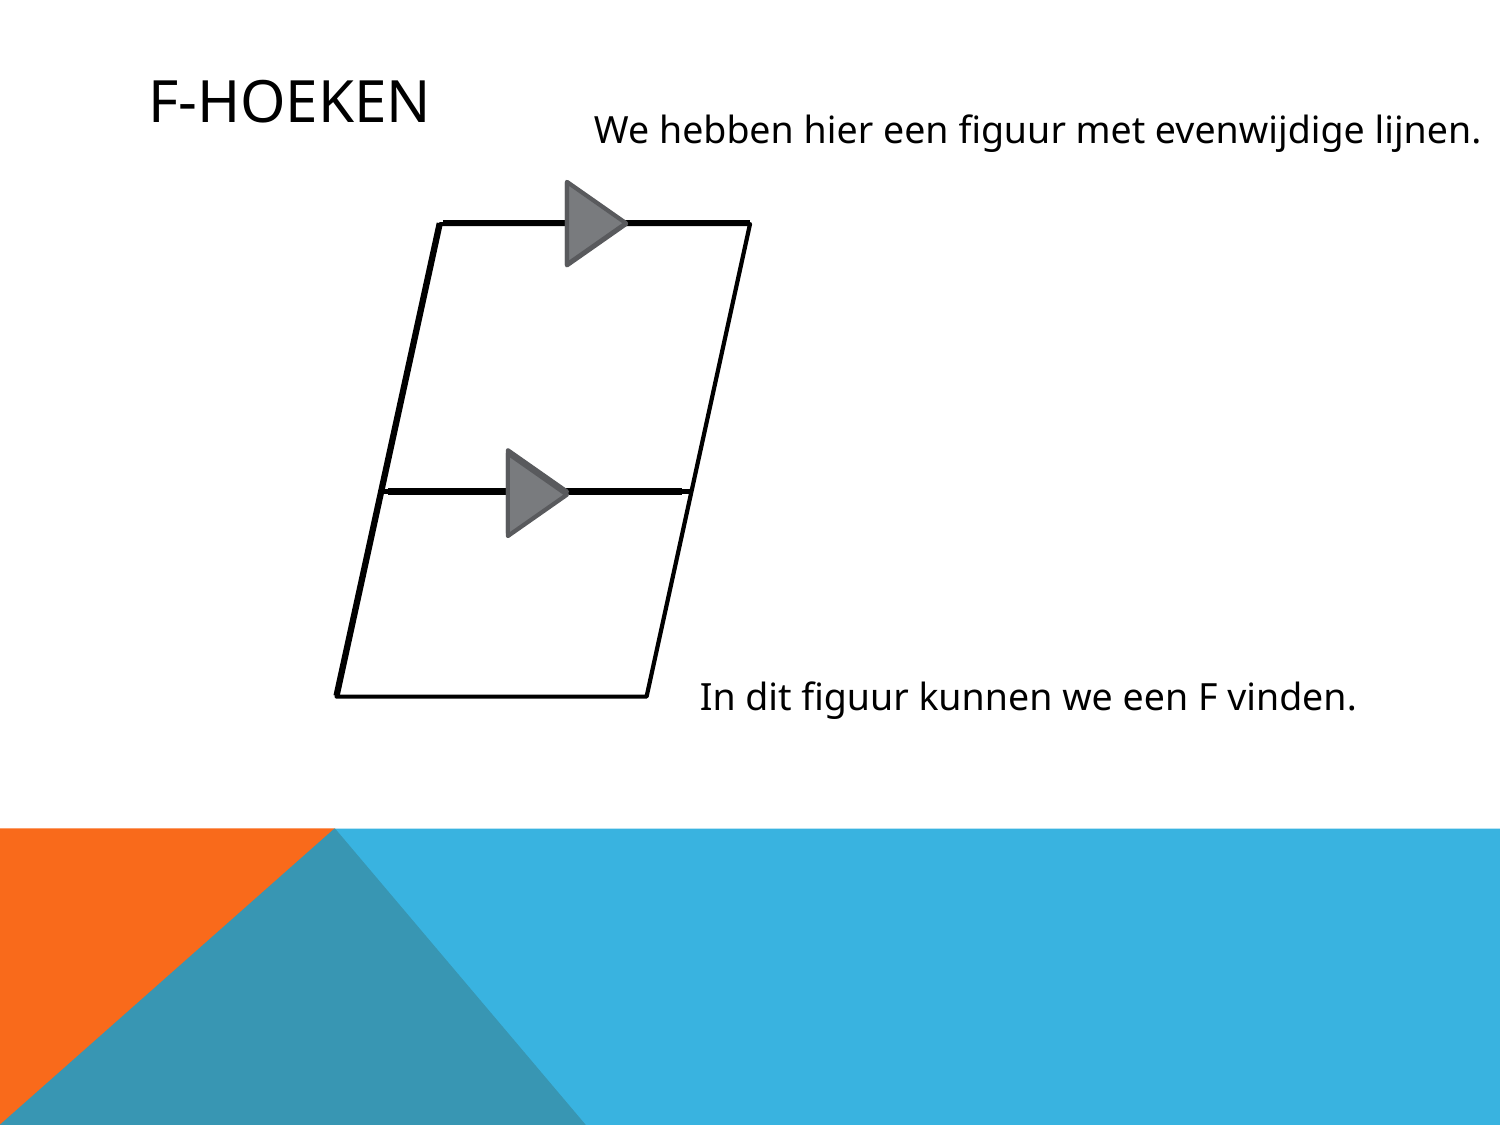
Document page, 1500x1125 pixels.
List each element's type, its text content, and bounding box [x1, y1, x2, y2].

text_box [564, 179, 628, 222]
title F-hoeken [133, 54, 1367, 145]
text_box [336, 222, 441, 696]
text_box We hebben hier een figuur met evenwijdige lijnen. [579, 99, 1498, 204]
text_box [564, 232, 618, 267]
text_box [445, 222, 753, 699]
text_box [505, 448, 566, 488]
text_box In dit figuur kunnen we een F vinden. [684, 665, 1373, 726]
text_box [505, 500, 564, 538]
text_box [505, 451, 562, 488]
